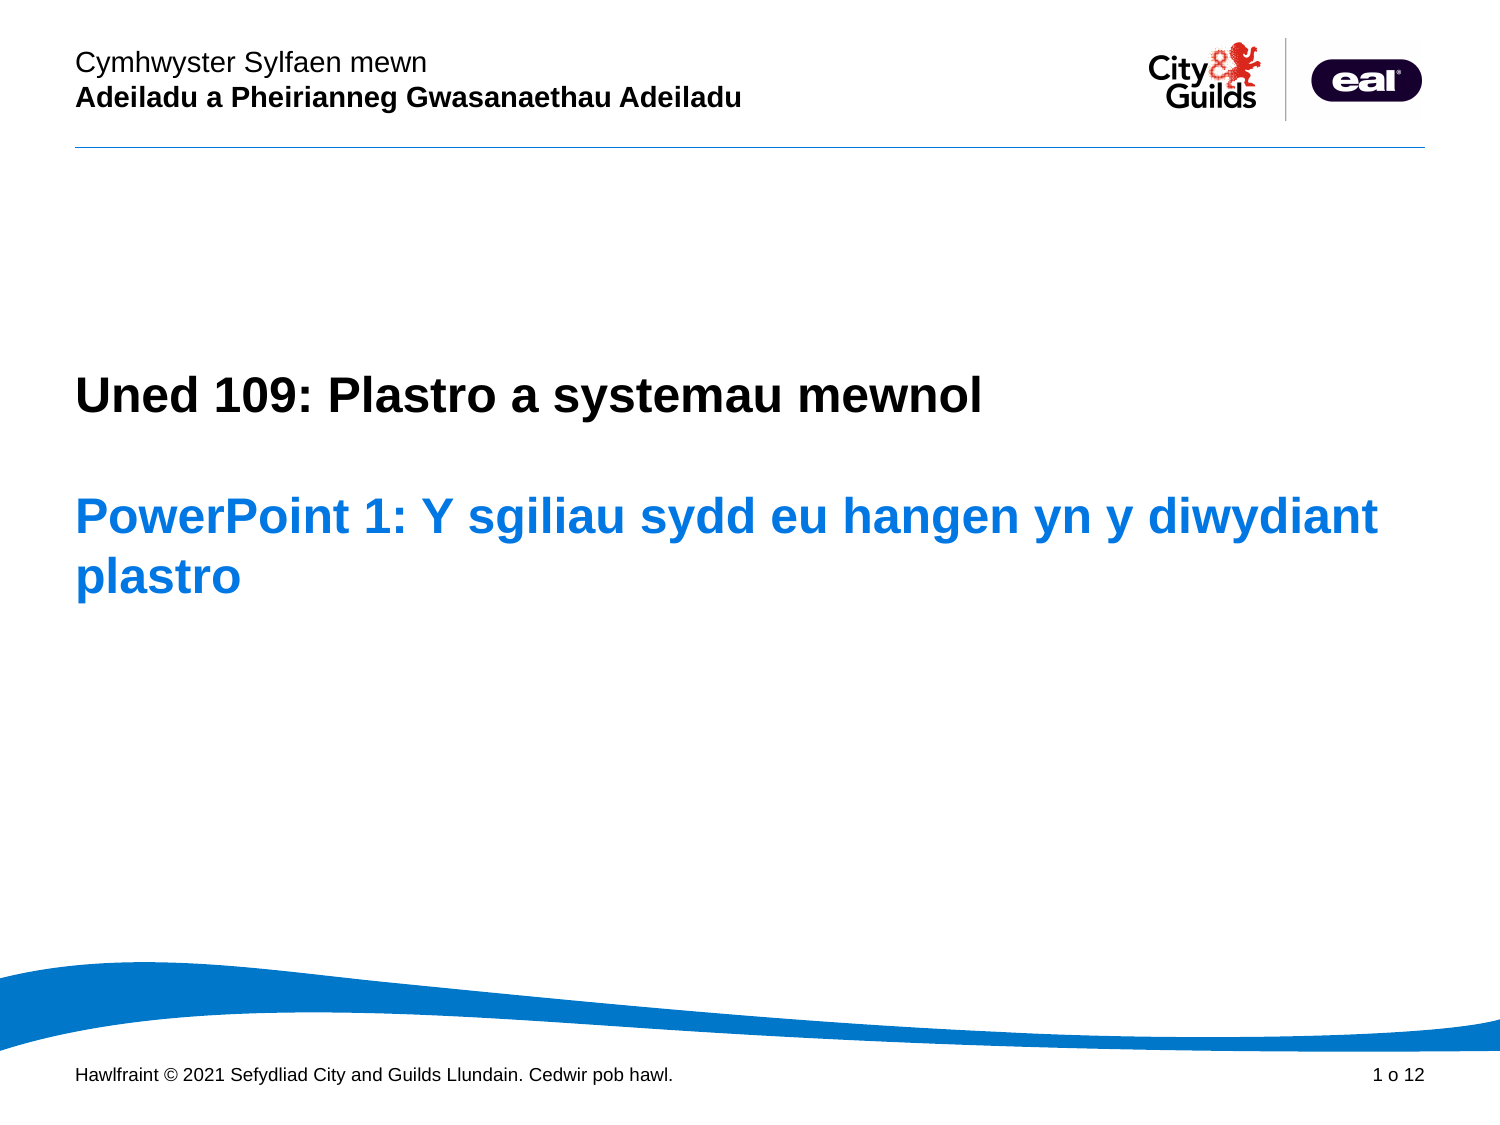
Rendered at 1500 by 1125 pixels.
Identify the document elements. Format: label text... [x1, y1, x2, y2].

list Cyflwyniad PowerPoint [74, 224, 1426, 1006]
picture [1149, 38, 1422, 121]
text_box Uned 109: Plastro a systemau mewnol [75, 362, 1388, 482]
title PowerPoint 1: Y sgiliau sydd eu hangen yn y diwydiant plastro [74, 482, 1413, 896]
